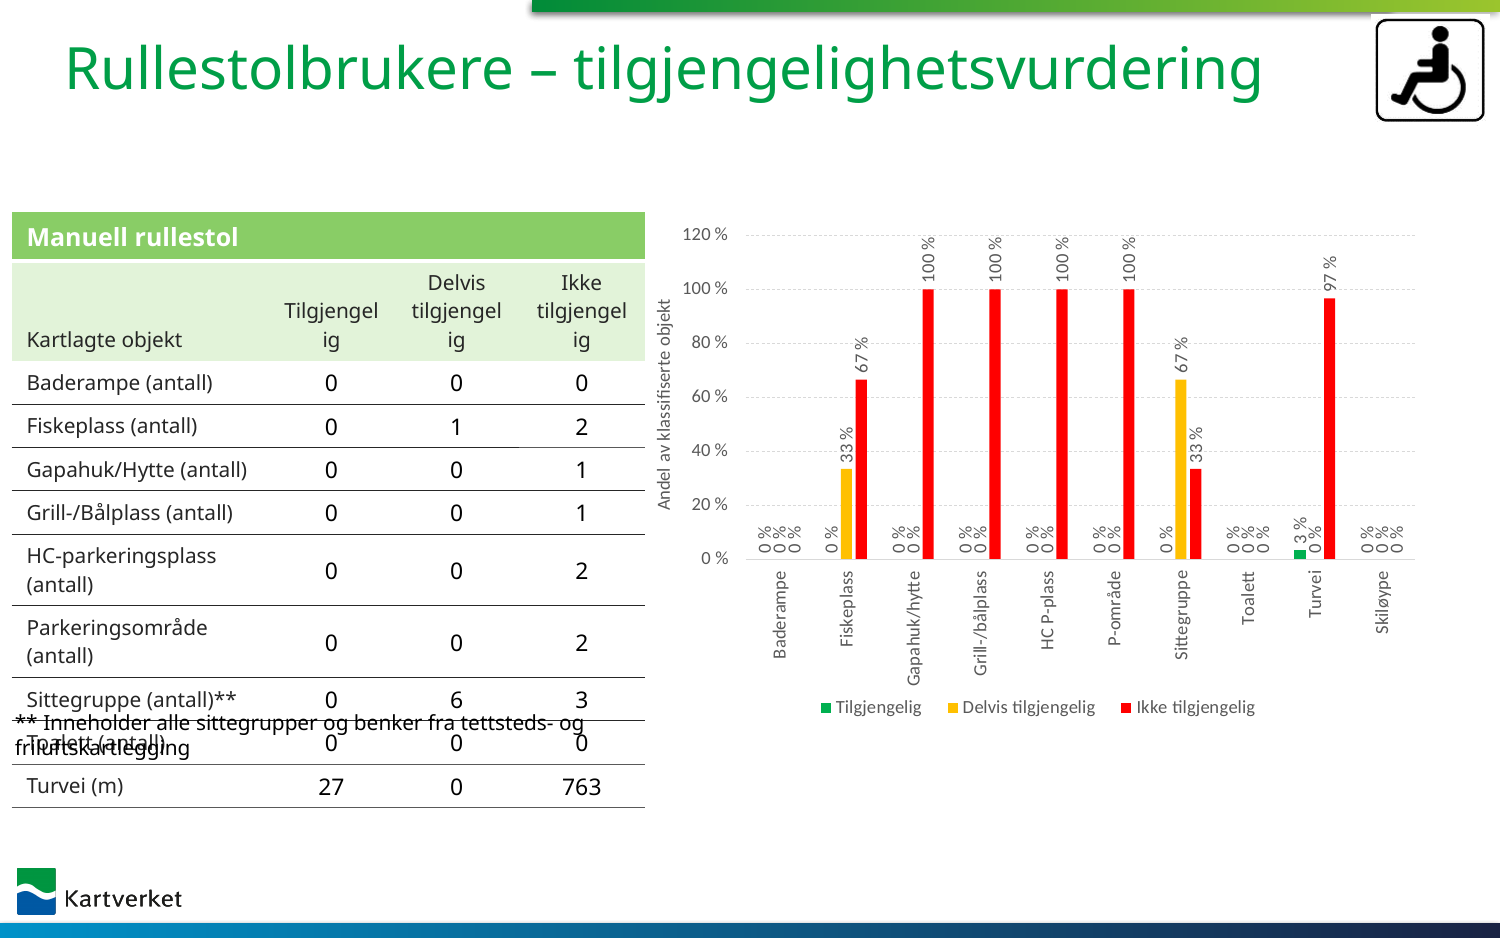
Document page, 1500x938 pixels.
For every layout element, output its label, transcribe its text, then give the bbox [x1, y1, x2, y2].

table_cell Parkeringsområde (antall) [12, 606, 269, 677]
table_cell Kartlagte objekt [12, 263, 269, 361]
table_header Manuell rullestol [12, 212, 645, 259]
table_cell 0 [394, 606, 519, 677]
table_cell Tilgjengelig [269, 263, 394, 361]
table_cell 763 [519, 768, 645, 807]
table_cell 2 [519, 535, 638, 605]
table_cell HC-parkeringsplass (antall) [12, 535, 269, 605]
table_cell 0 [394, 361, 519, 404]
table_cell Grill-/Bålplass (antall) [12, 491, 269, 534]
table_cell 6 [394, 678, 519, 702]
table_cell Delvis tilgjengelig [394, 263, 519, 361]
table_cell 0 [519, 361, 638, 404]
table_cell 0 [394, 535, 519, 605]
table_cell 0 [394, 491, 519, 534]
table_cell 27 [269, 768, 394, 807]
table_cell 2 [519, 606, 638, 677]
table_cell 1 [519, 491, 638, 534]
table_cell 3 [519, 678, 638, 702]
table_cell 0 [269, 448, 394, 490]
text_box ** Inneholder alle sittegrupper og benker fra tettsteds- og friluftskartlegging [0, 702, 745, 768]
table_cell 0 [269, 361, 394, 404]
table_cell Fiskeplass (antall) [12, 405, 269, 447]
table_cell 0 [269, 491, 394, 534]
table_cell 0 [269, 678, 394, 702]
table_cell 0 [269, 405, 394, 447]
table_cell 0 [269, 535, 394, 605]
table_cell 0 [394, 448, 519, 490]
table_cell 0 [269, 606, 394, 677]
table_cell 0 [394, 768, 519, 807]
text_box Rullestolbrukere – tilgjengelighetsvurdering [49, 12, 1372, 109]
table_cell Baderampe (antall) [12, 361, 269, 404]
picture [1371, 13, 1491, 127]
table_cell 1 [519, 448, 638, 490]
table_cell Turvei (m) [12, 768, 269, 807]
table_cell Ikke tilgjengelig [519, 263, 638, 361]
picture [643, 218, 1426, 728]
table_cell Gapahuk/Hytte (antall) [12, 448, 269, 490]
table_cell 1 [394, 405, 519, 447]
table_cell Sittegruppe (antall)** [12, 678, 269, 702]
table_cell 2 [519, 405, 638, 447]
